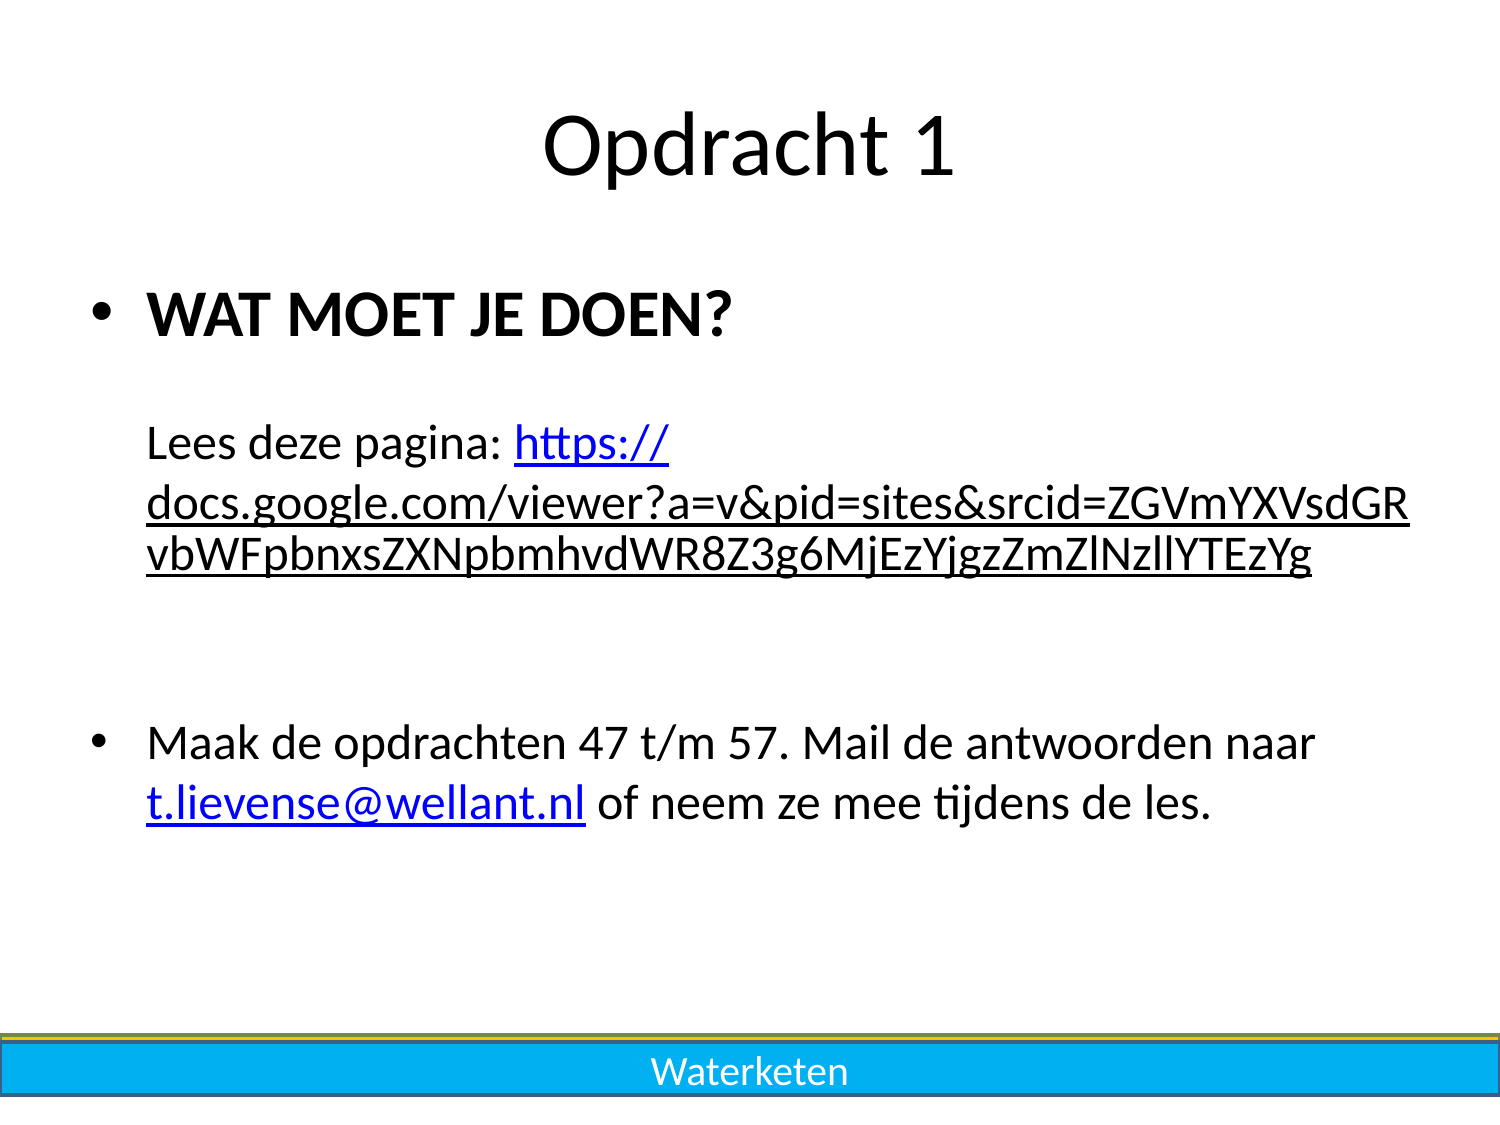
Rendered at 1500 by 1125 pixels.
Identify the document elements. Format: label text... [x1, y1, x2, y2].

list WAT MOET JE DOEN? Lees deze pagina: https://docs.google.com/viewer?a=v&pid=sites&srcid=ZGVmYXVsdGRvbWFpbnxsZXNpbmhvdWR8Z3g6MjEzYjgzZmZlNzllYTEzYg Maak de opdrachten 47 t/m 57. Mail de antwoorden naar t.lievense@wellant.nl of neem ze mee tijdens de les. [75, 262, 1425, 799]
text_box Scheikunde [0, 1033, 1500, 1040]
title Opdracht 1 [75, 45, 1425, 233]
text_box Waterketen [0, 1040, 1500, 1097]
